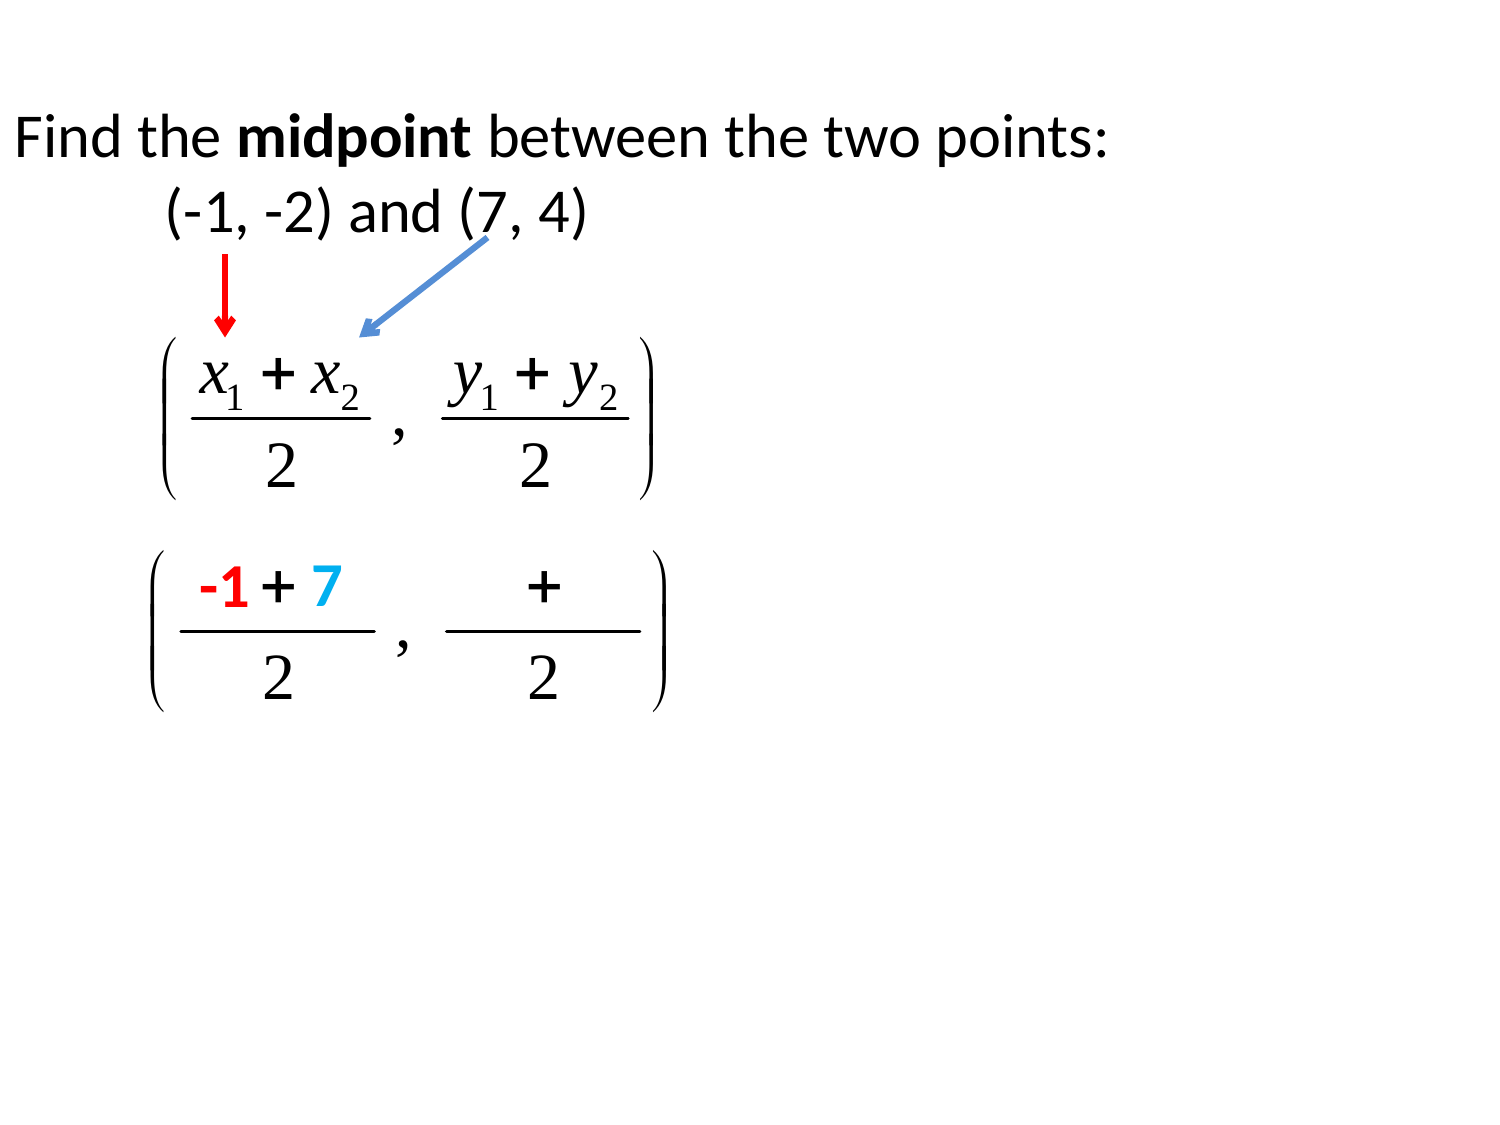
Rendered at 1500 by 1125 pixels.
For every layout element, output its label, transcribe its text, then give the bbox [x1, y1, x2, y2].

text_box Find the midpoint between the two points: (-1, -2) and (7, 4) [0, 87, 1500, 253]
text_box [137, 537, 684, 726]
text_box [149, 324, 674, 513]
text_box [358, 237, 488, 338]
